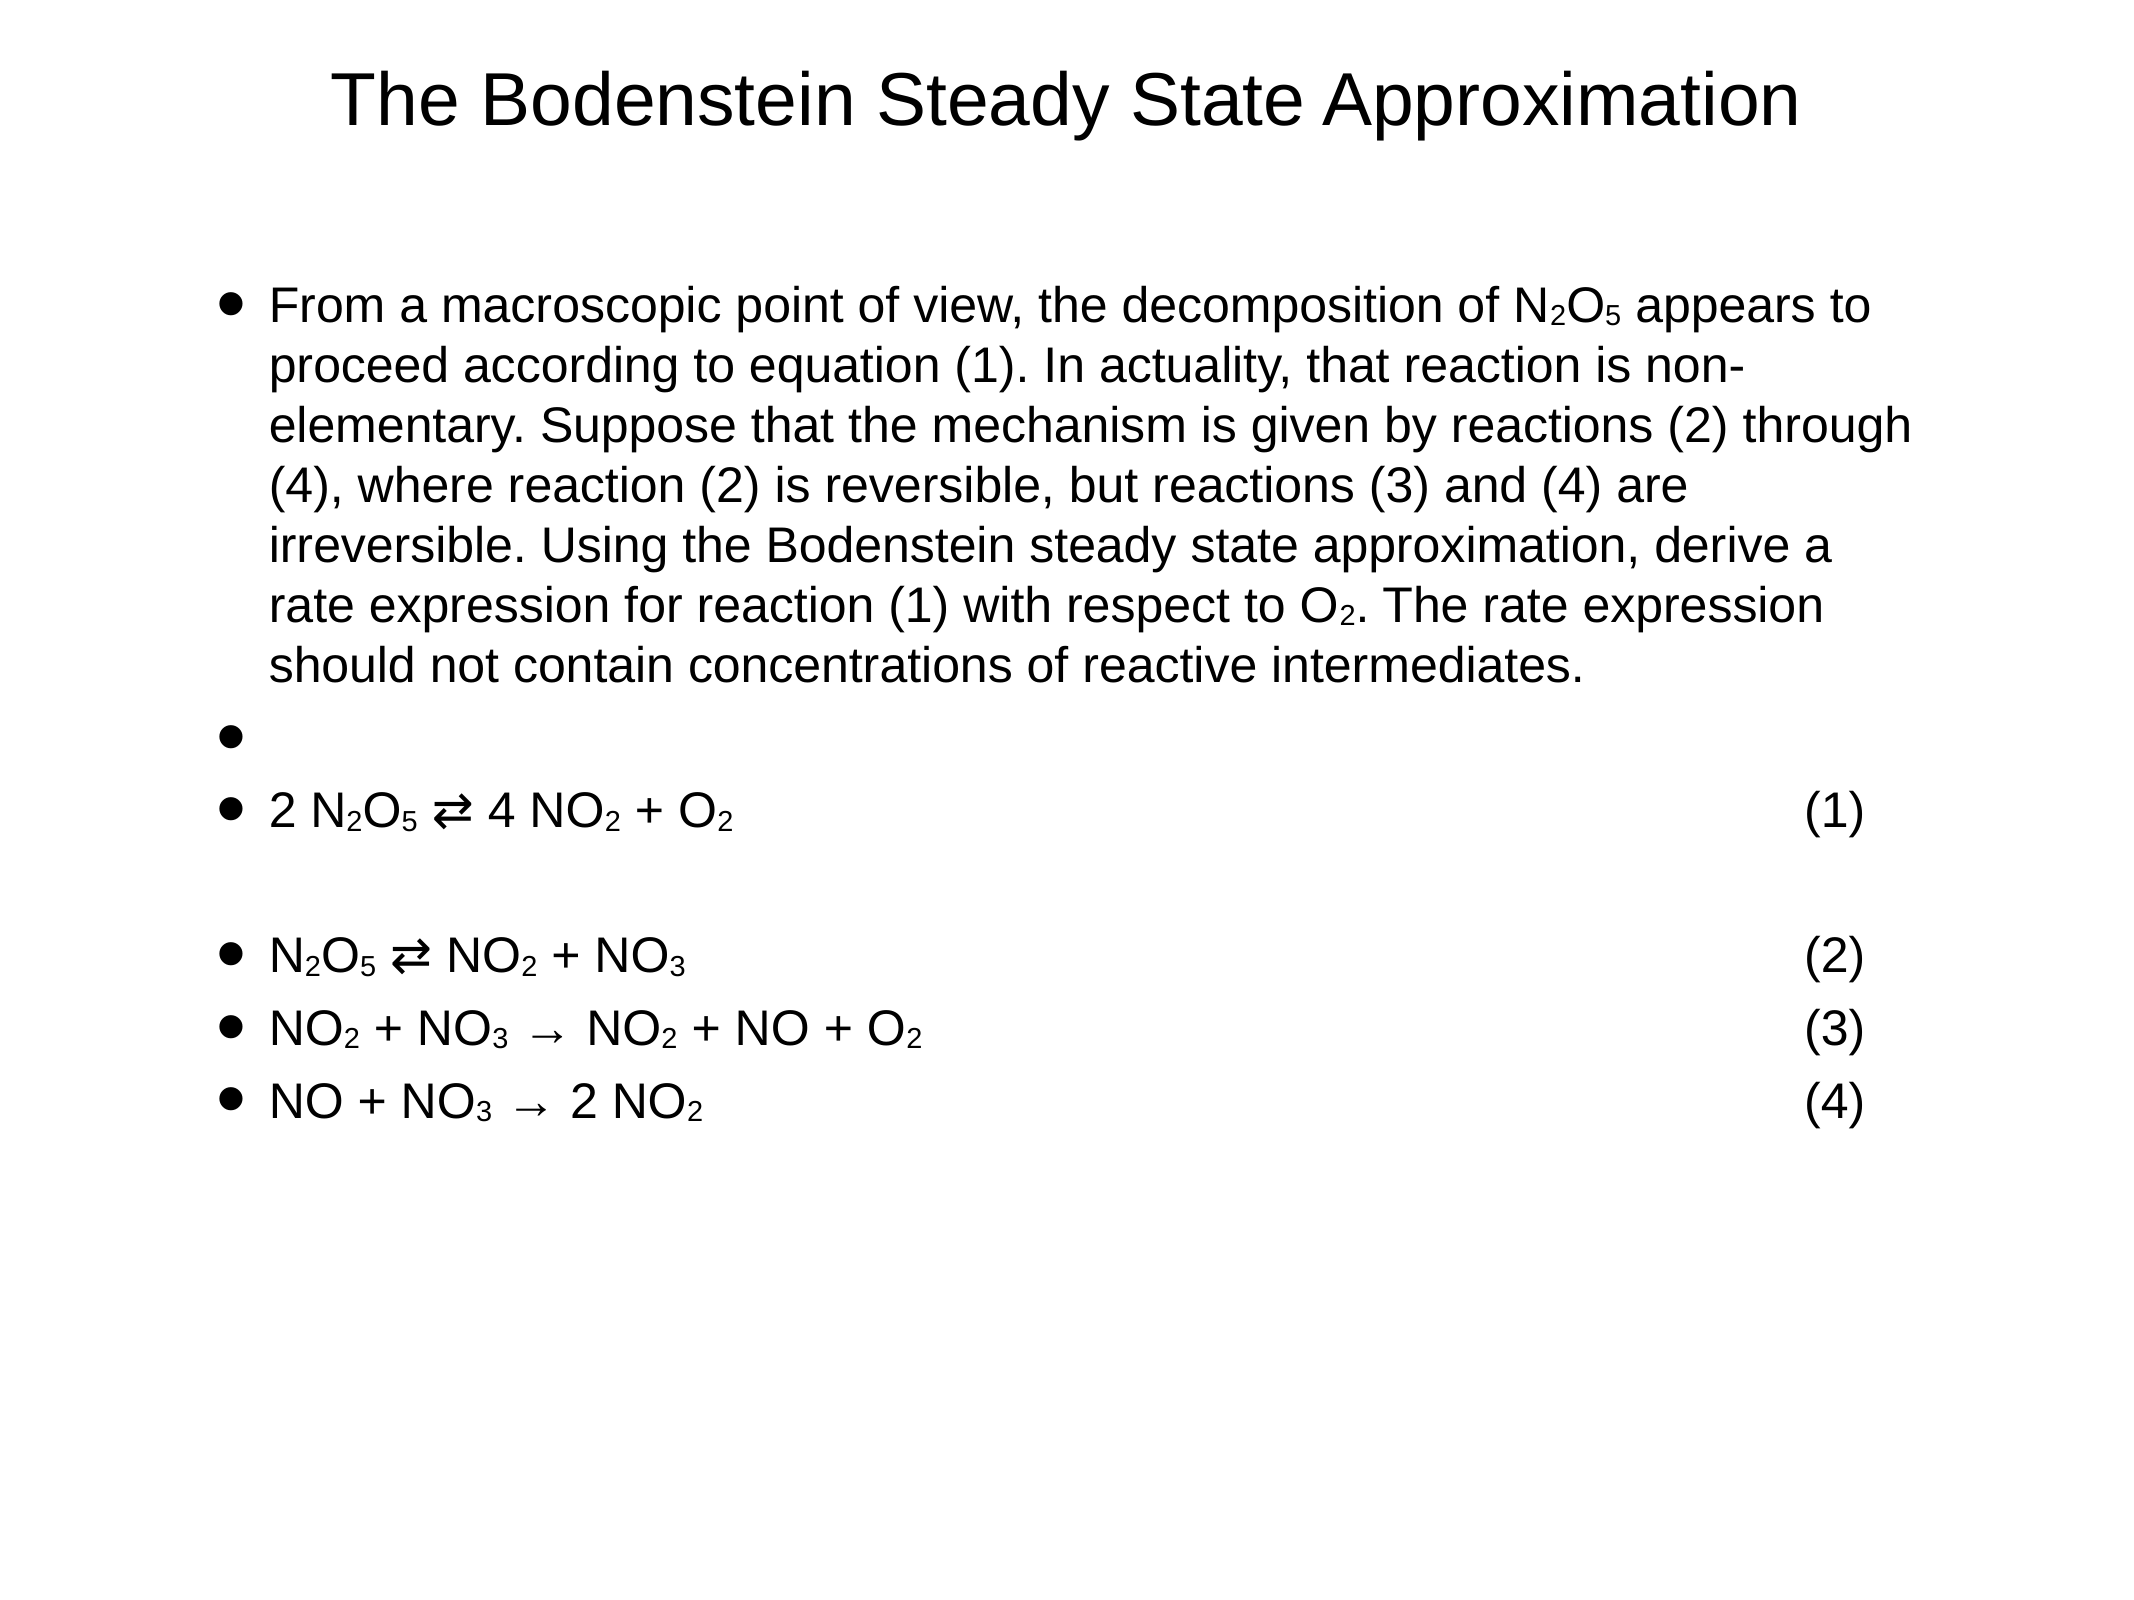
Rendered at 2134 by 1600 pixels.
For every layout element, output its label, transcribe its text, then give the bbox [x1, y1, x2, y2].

title The Bodenstein Steady State Approximation [208, 41, 1925, 250]
list From a macroscopic point of view, the decomposition of N2O5 appears to proceed according to equation (1). In actuality, that reaction is non-elementary. Suppose that the mechanism is given by reactions (2) through (4), where reaction (2) is reversible, but reactions (3) and (4) are irreversible. Using the Bodenstein steady state approximation, derive a rate expression for reaction (1) with respect to O2. The rate expression should not contain concentrations of reactive intermediates. 2 N2O5 ⇄ 4 NO2 + O2 (1) N2O5 ⇄ NO2 + NO3 (2) NO2 + NO3 → NO2 + NO + O2 (3) NO + NO3 → 2 NO2 (4) [208, 264, 1925, 1463]
